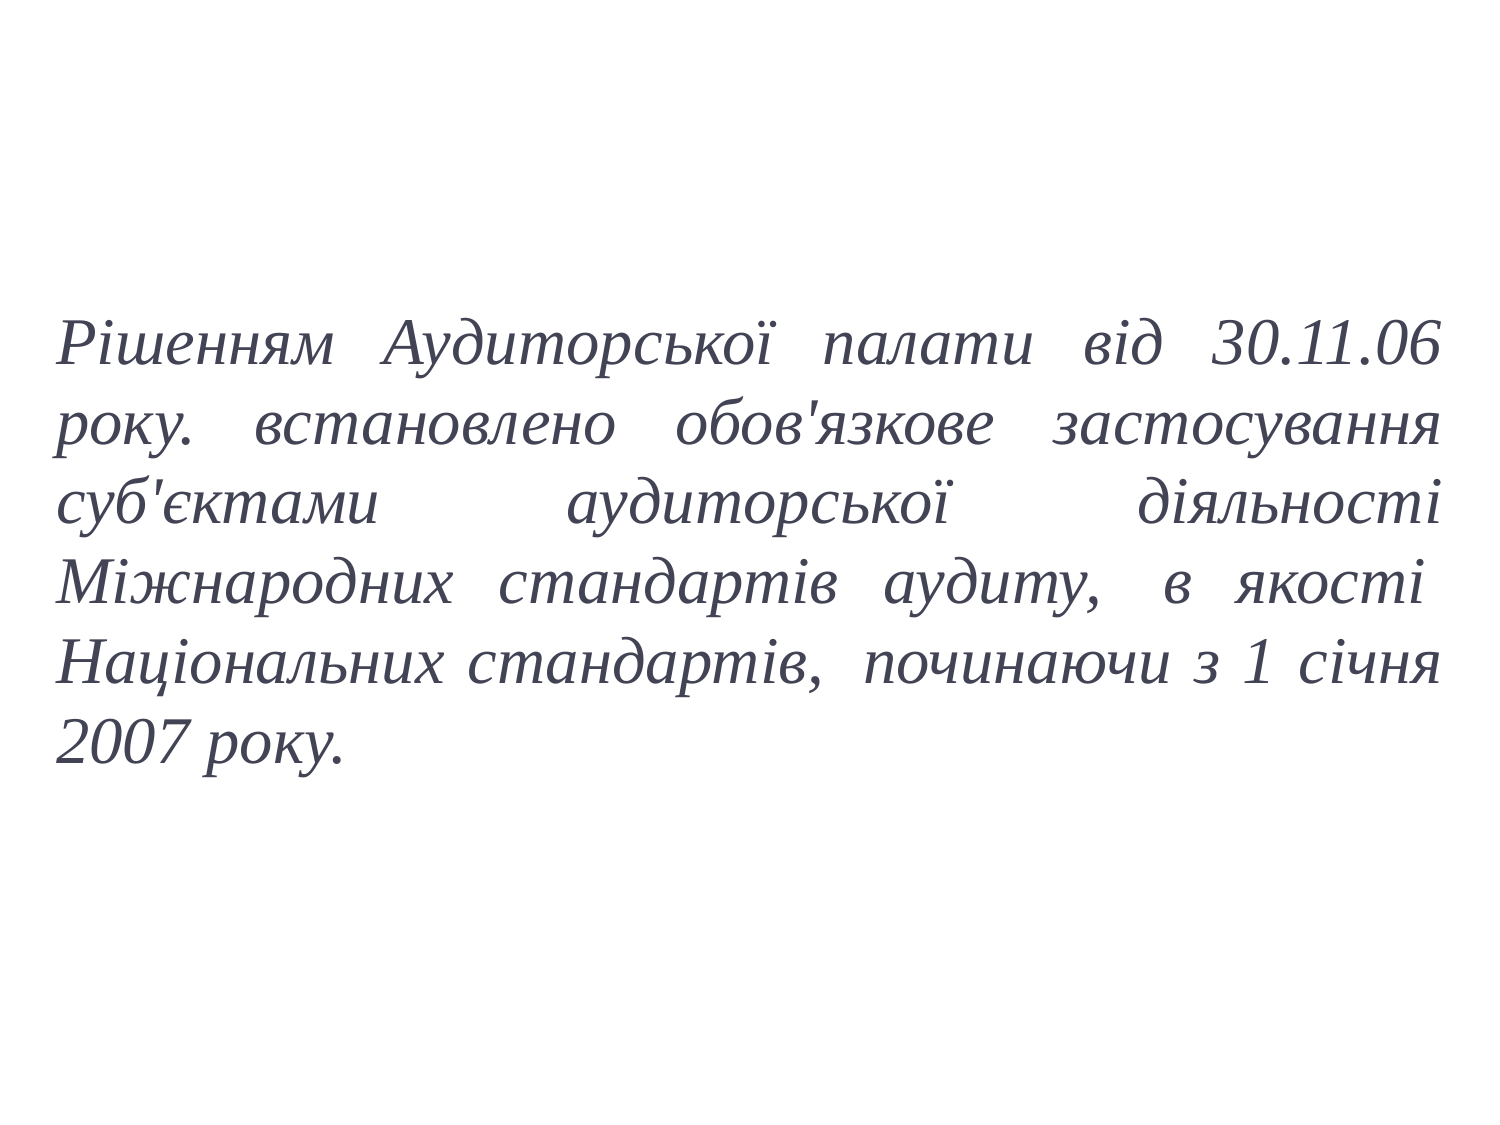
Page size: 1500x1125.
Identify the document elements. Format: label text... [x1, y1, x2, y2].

title Рішенням Аудиторської палати від 30.11.06 року. встановлено обов'язкове застосування суб'єктами аудиторської діяльності Міжнародних стандартів аудиту, в якості Національних стандартів, починаючи з 1 січня 2007 року. [41, 444, 1459, 631]
